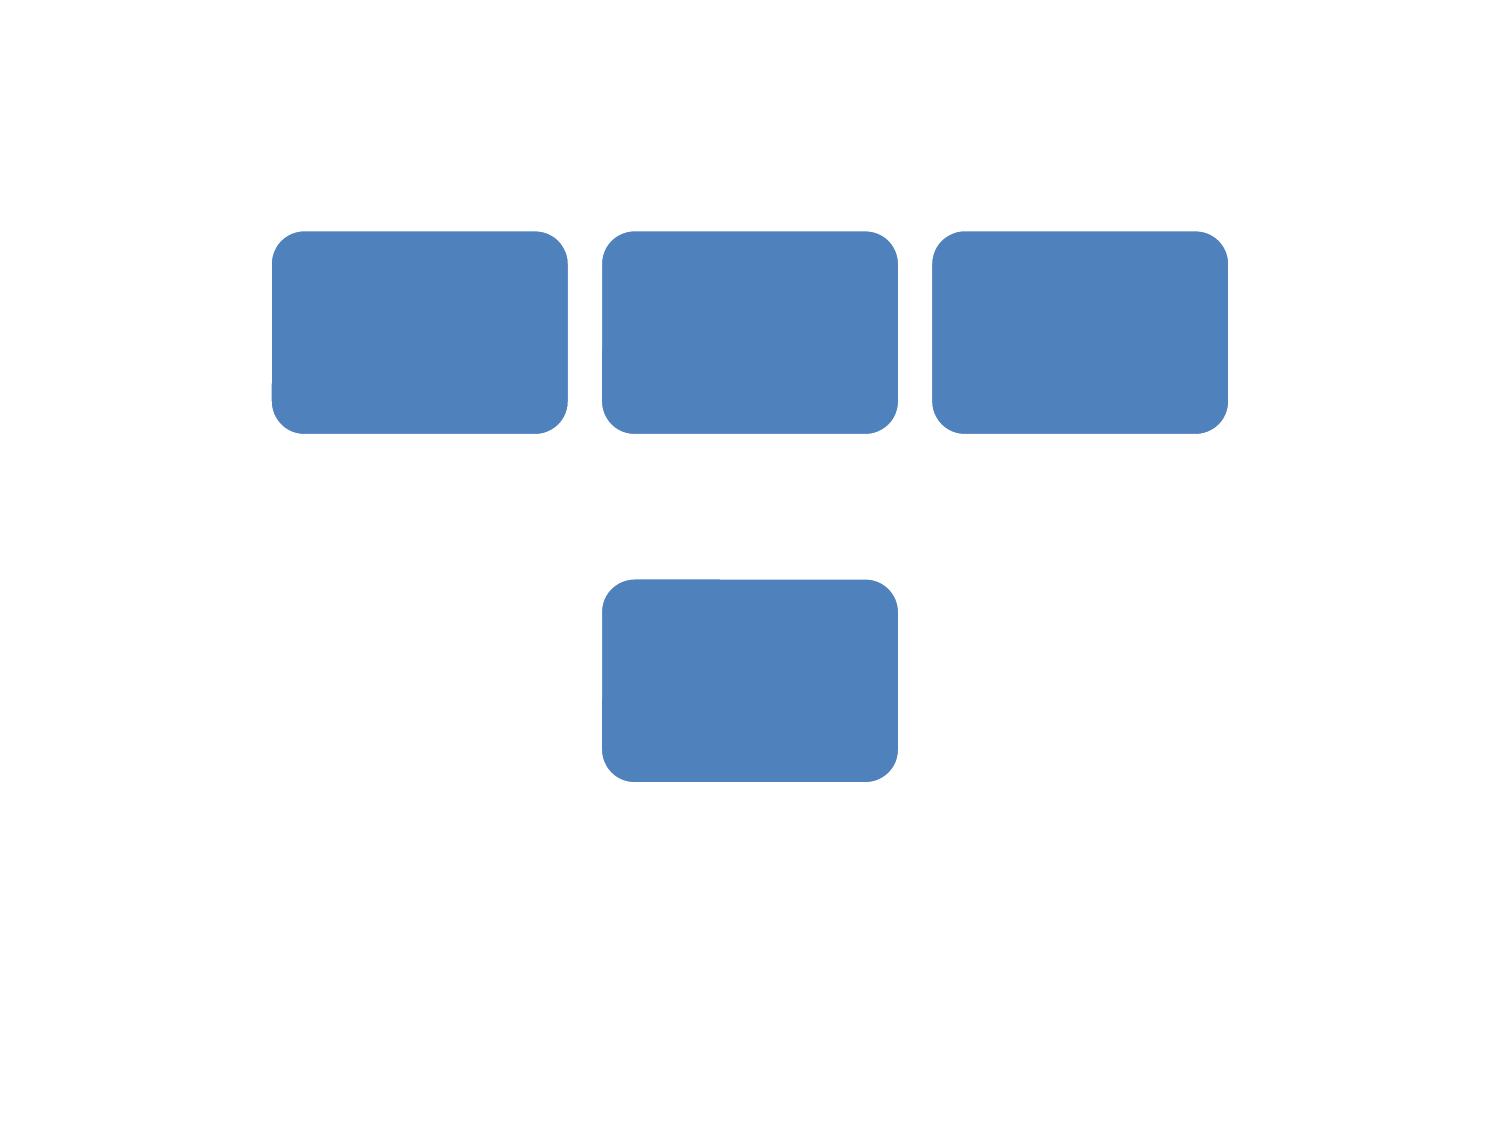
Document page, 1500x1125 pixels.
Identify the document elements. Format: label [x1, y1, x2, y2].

text_box [249, 228, 1251, 897]
